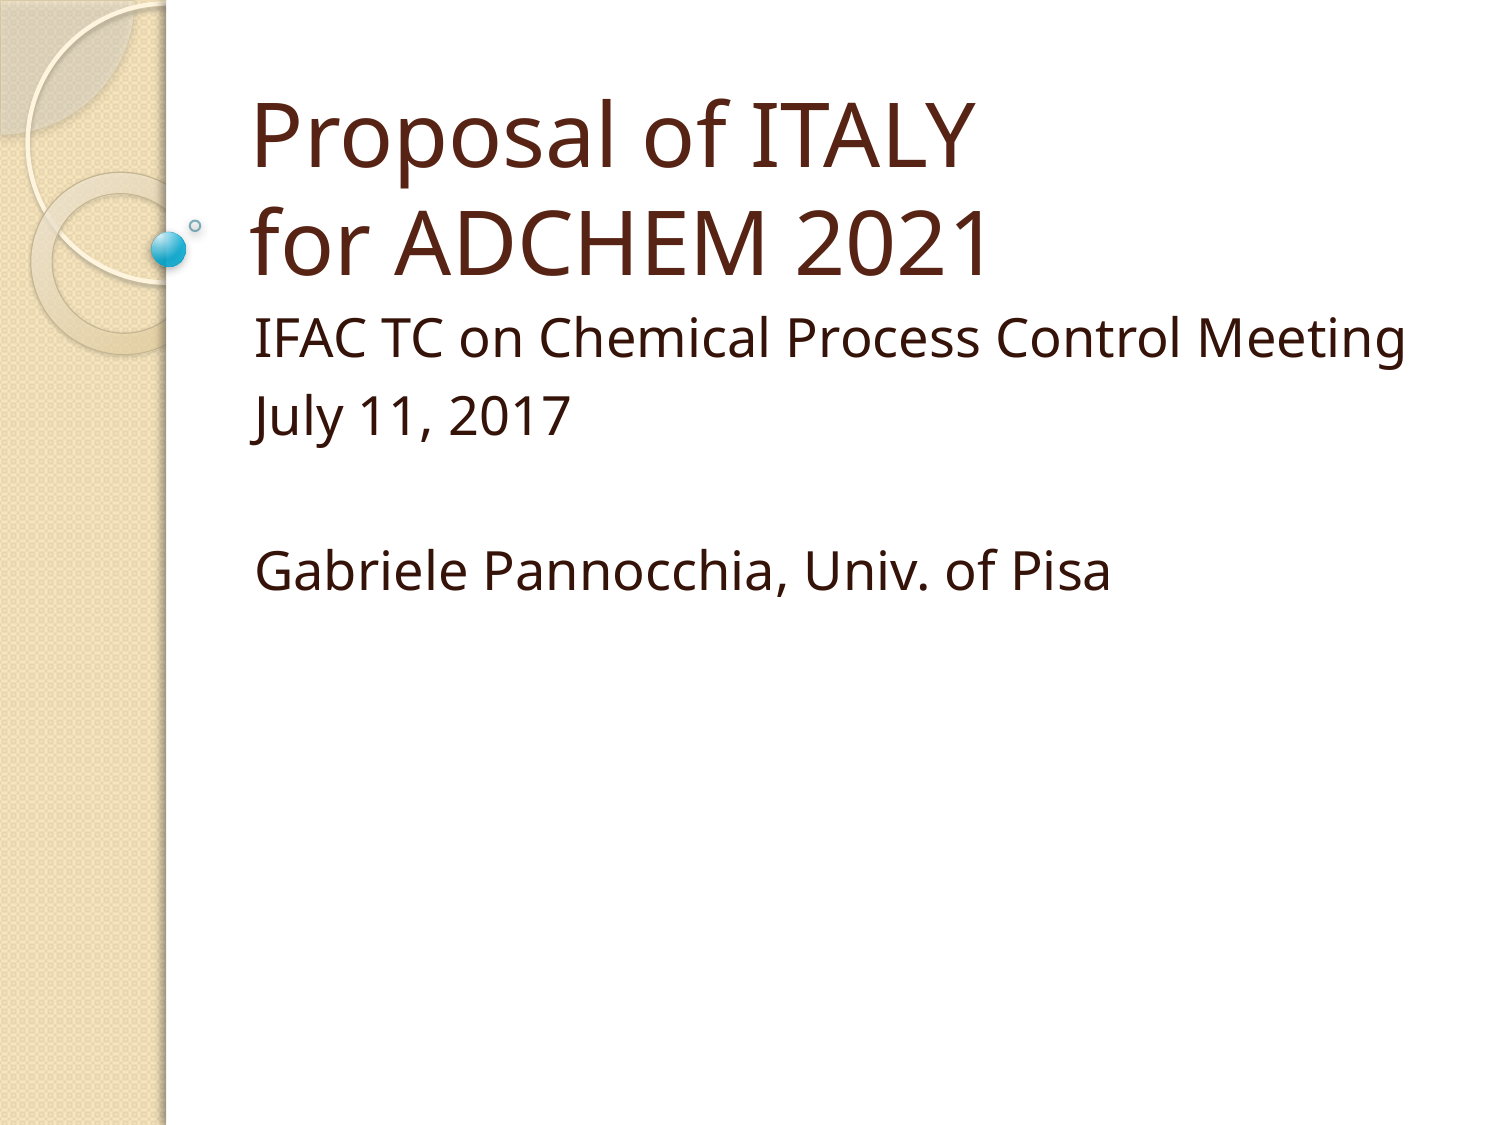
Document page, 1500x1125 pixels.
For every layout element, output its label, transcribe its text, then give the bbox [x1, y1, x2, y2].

title Proposal of ITALY for ADCHEM 2021 [234, 59, 1450, 301]
subtitle IFAC TC on Chemical Process Control Meeting July 11, 2017 Gabriele Pannocchia, Univ. of Pisa [234, 303, 1450, 709]
